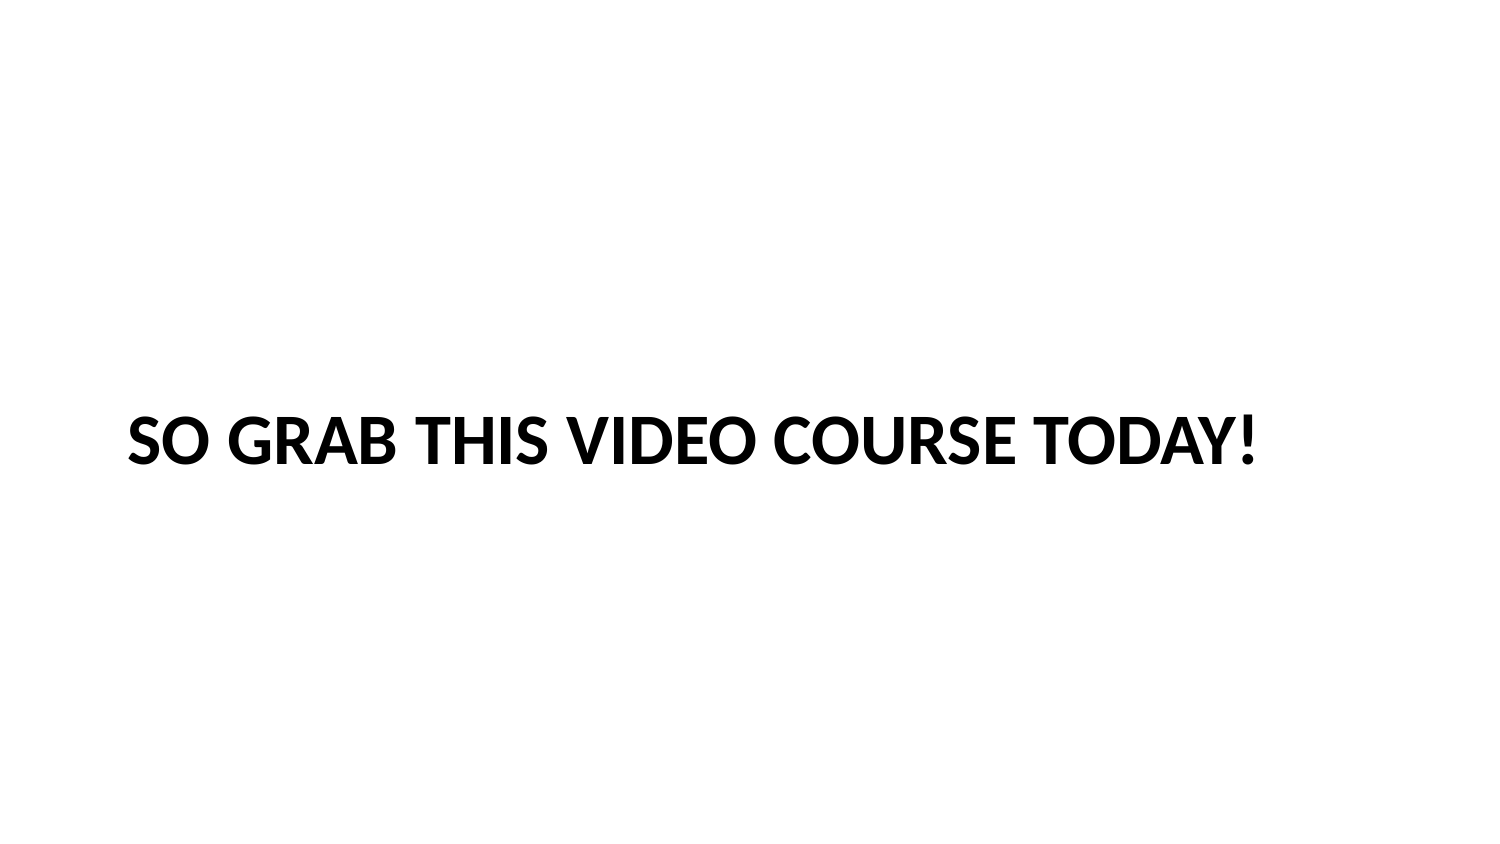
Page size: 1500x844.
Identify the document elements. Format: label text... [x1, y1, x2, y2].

title So grab this video course today! [112, 384, 1388, 552]
